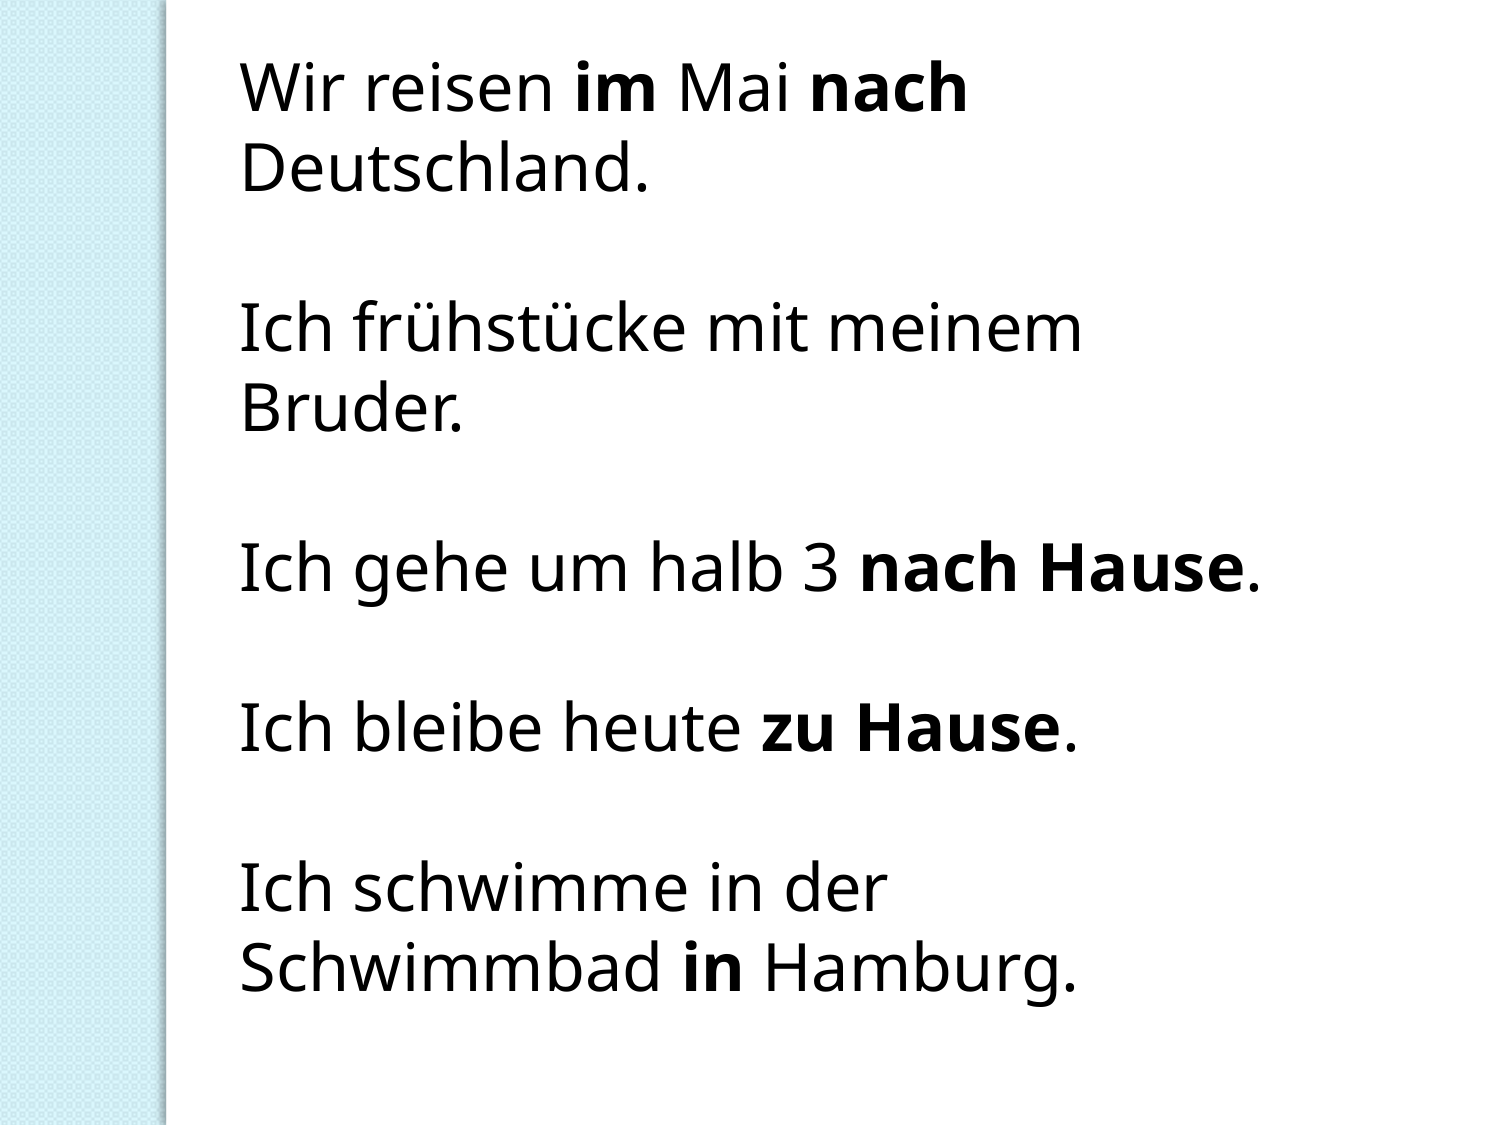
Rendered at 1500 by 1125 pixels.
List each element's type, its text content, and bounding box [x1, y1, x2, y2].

text_box Wir reisen im Mai nach Deutschland. Ich frühstücke mit meinem Bruder. Ich gehe um halb 3 nach Hause. Ich bleibe heute zu Hause. Ich schwimme in der Schwimmbad in Hamburg. [224, 37, 1338, 1012]
